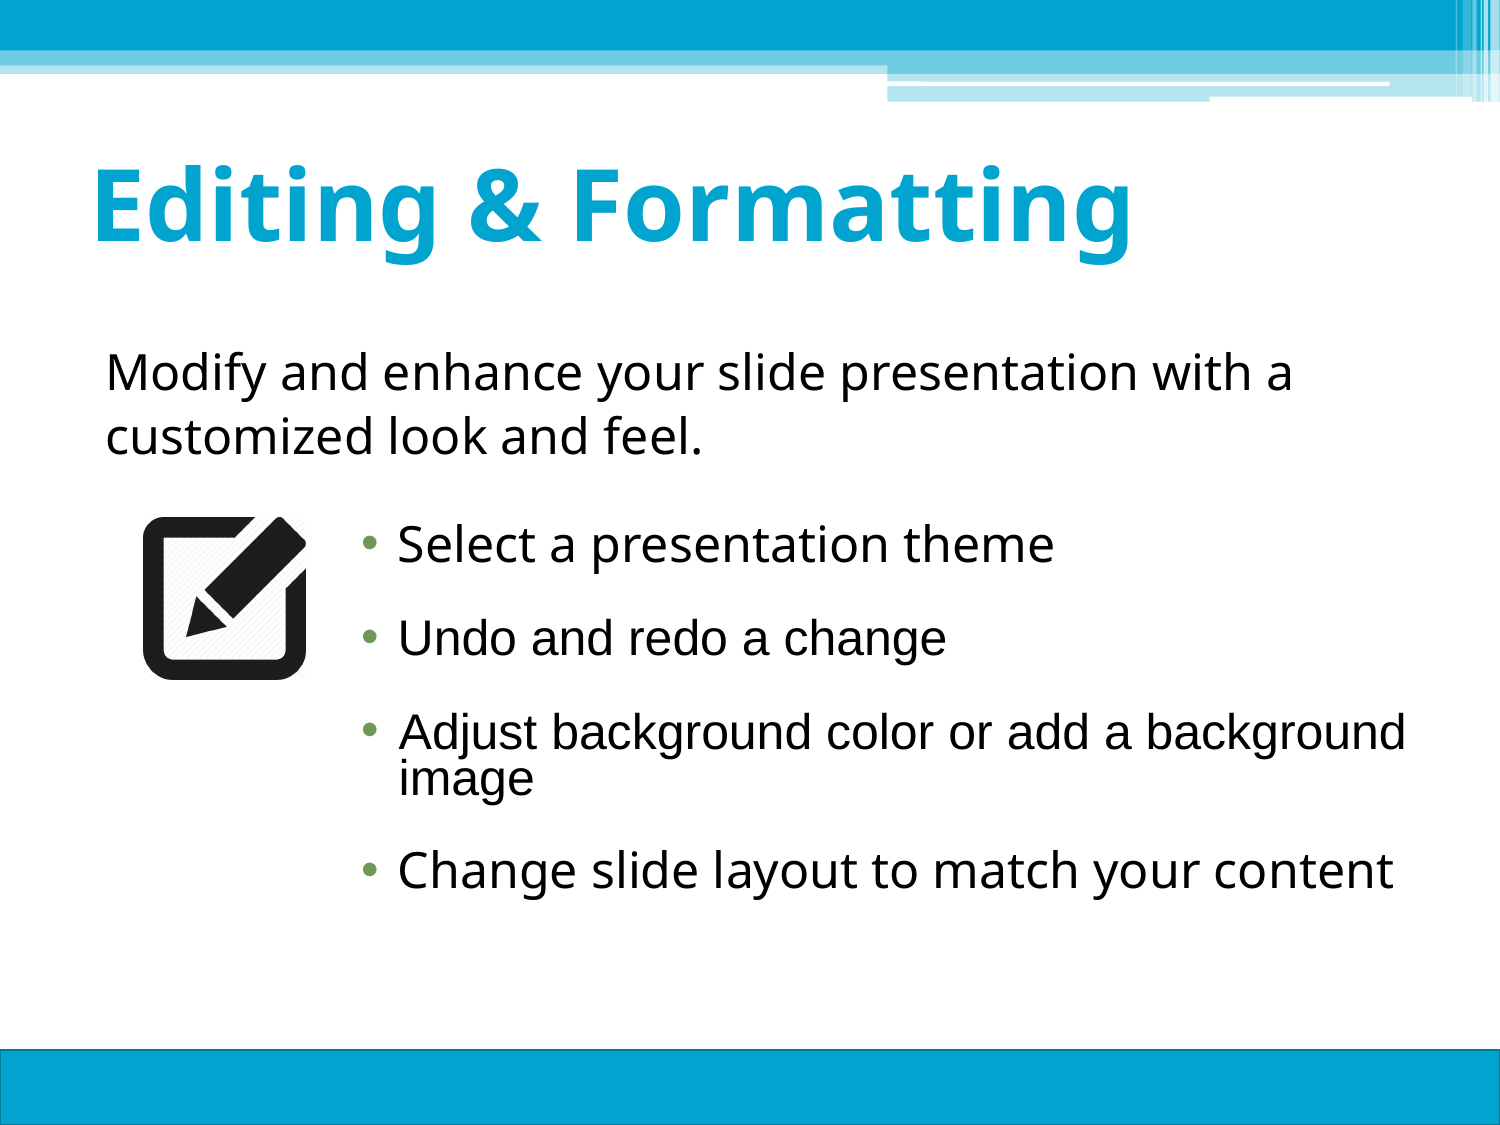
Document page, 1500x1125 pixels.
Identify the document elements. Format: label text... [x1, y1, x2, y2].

list Modify and enhance your slide presentation with a customized look and feel. [69, 333, 1463, 496]
text_box [0, 1049, 1500, 1125]
text_box Select a presentation theme Undo and redo a change Adjust background color or add a background image Change slide layout to match your content [324, 474, 1438, 1063]
title Editing & Formatting [75, 115, 1418, 288]
picture [143, 517, 306, 680]
